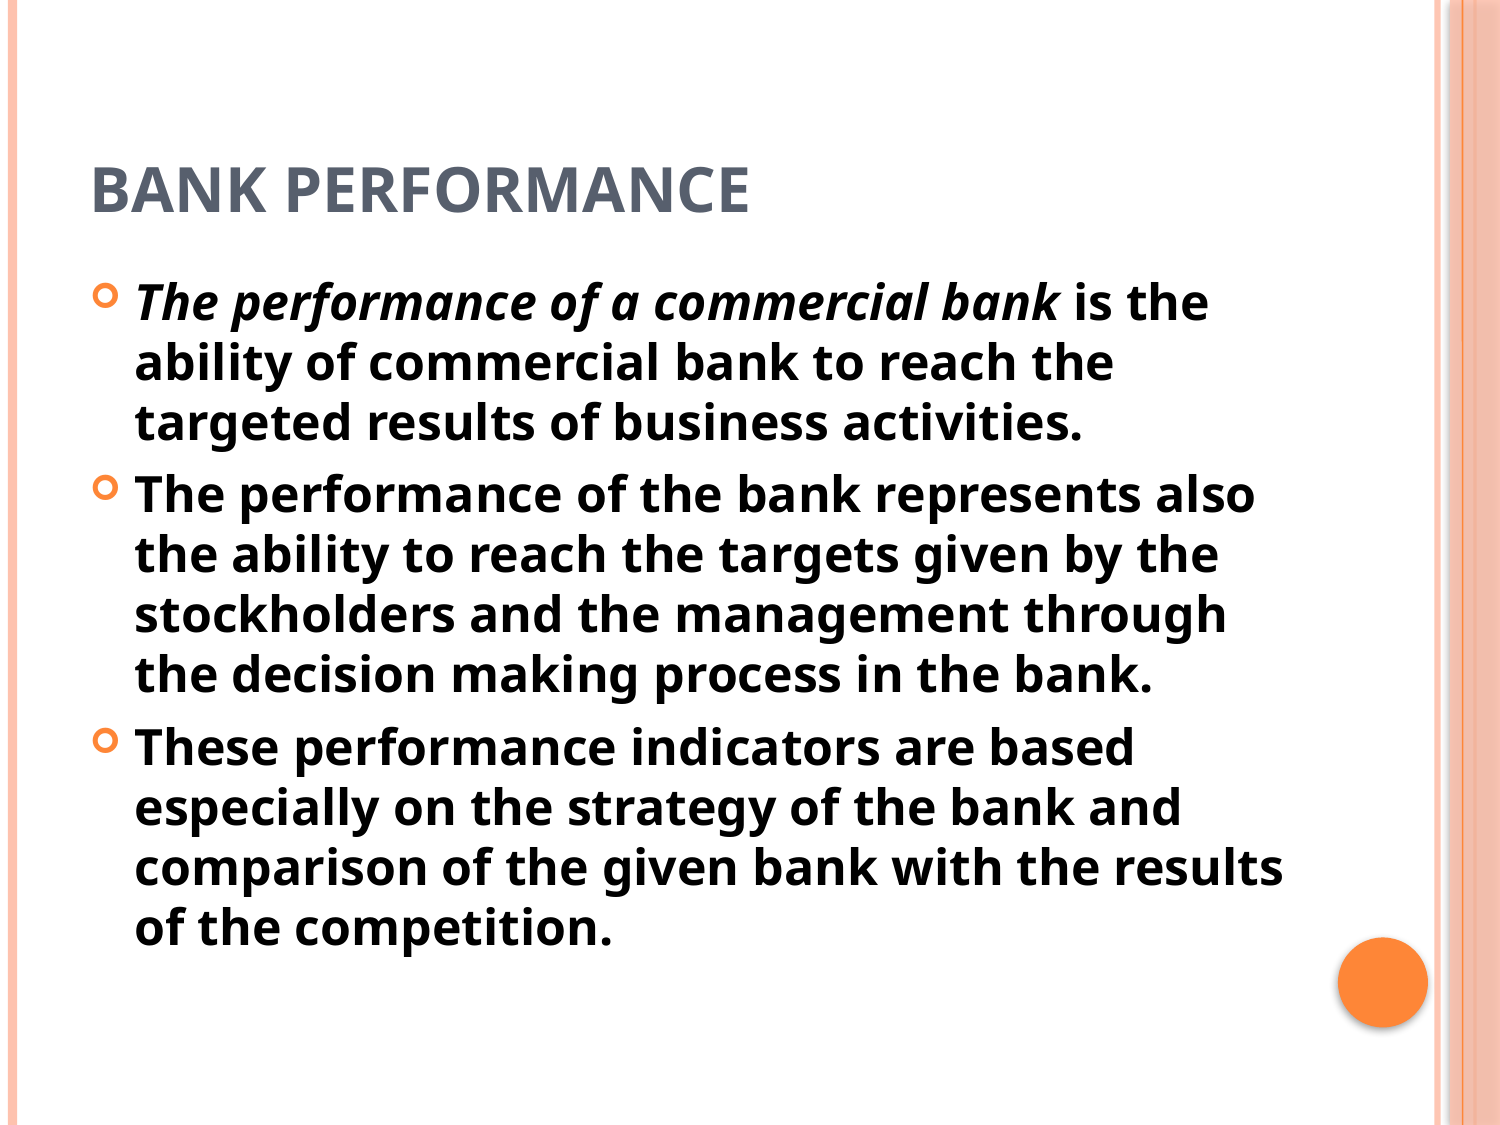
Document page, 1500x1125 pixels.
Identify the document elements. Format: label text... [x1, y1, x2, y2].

title Bank performance [75, 45, 1300, 233]
list The performance of a commercial bank is the ability of commercial bank to reach the targeted results of business activities. The performance of the bank represents also the ability to reach the targets given by the stockholders and the management through the decision making process in the bank. These performance indicators are based especially on the strategy of the bank and comparison of the given bank with the results of the competition. [75, 262, 1300, 1062]
